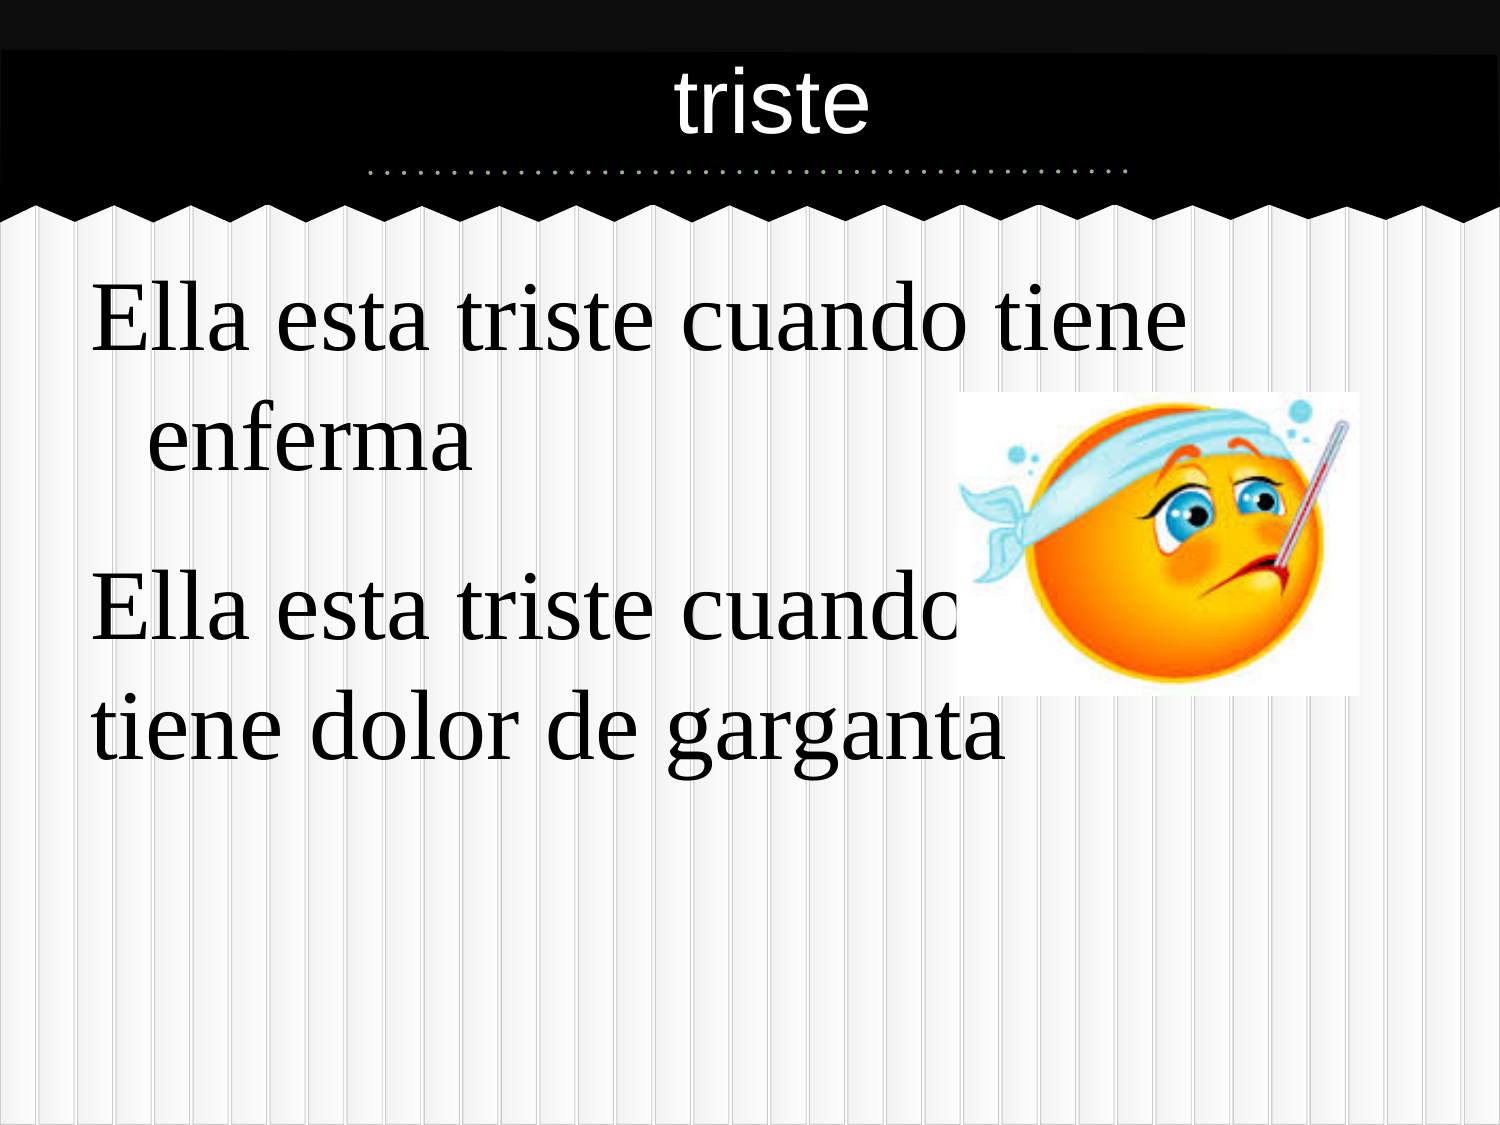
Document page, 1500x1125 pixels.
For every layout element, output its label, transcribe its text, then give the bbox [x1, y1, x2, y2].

list Ella esta triste cuando tiene enferma Ella esta triste cuando tiene dolor de garganta [75, 235, 1425, 1029]
text_box [956, 392, 1360, 696]
title triste [75, 2, 1425, 191]
